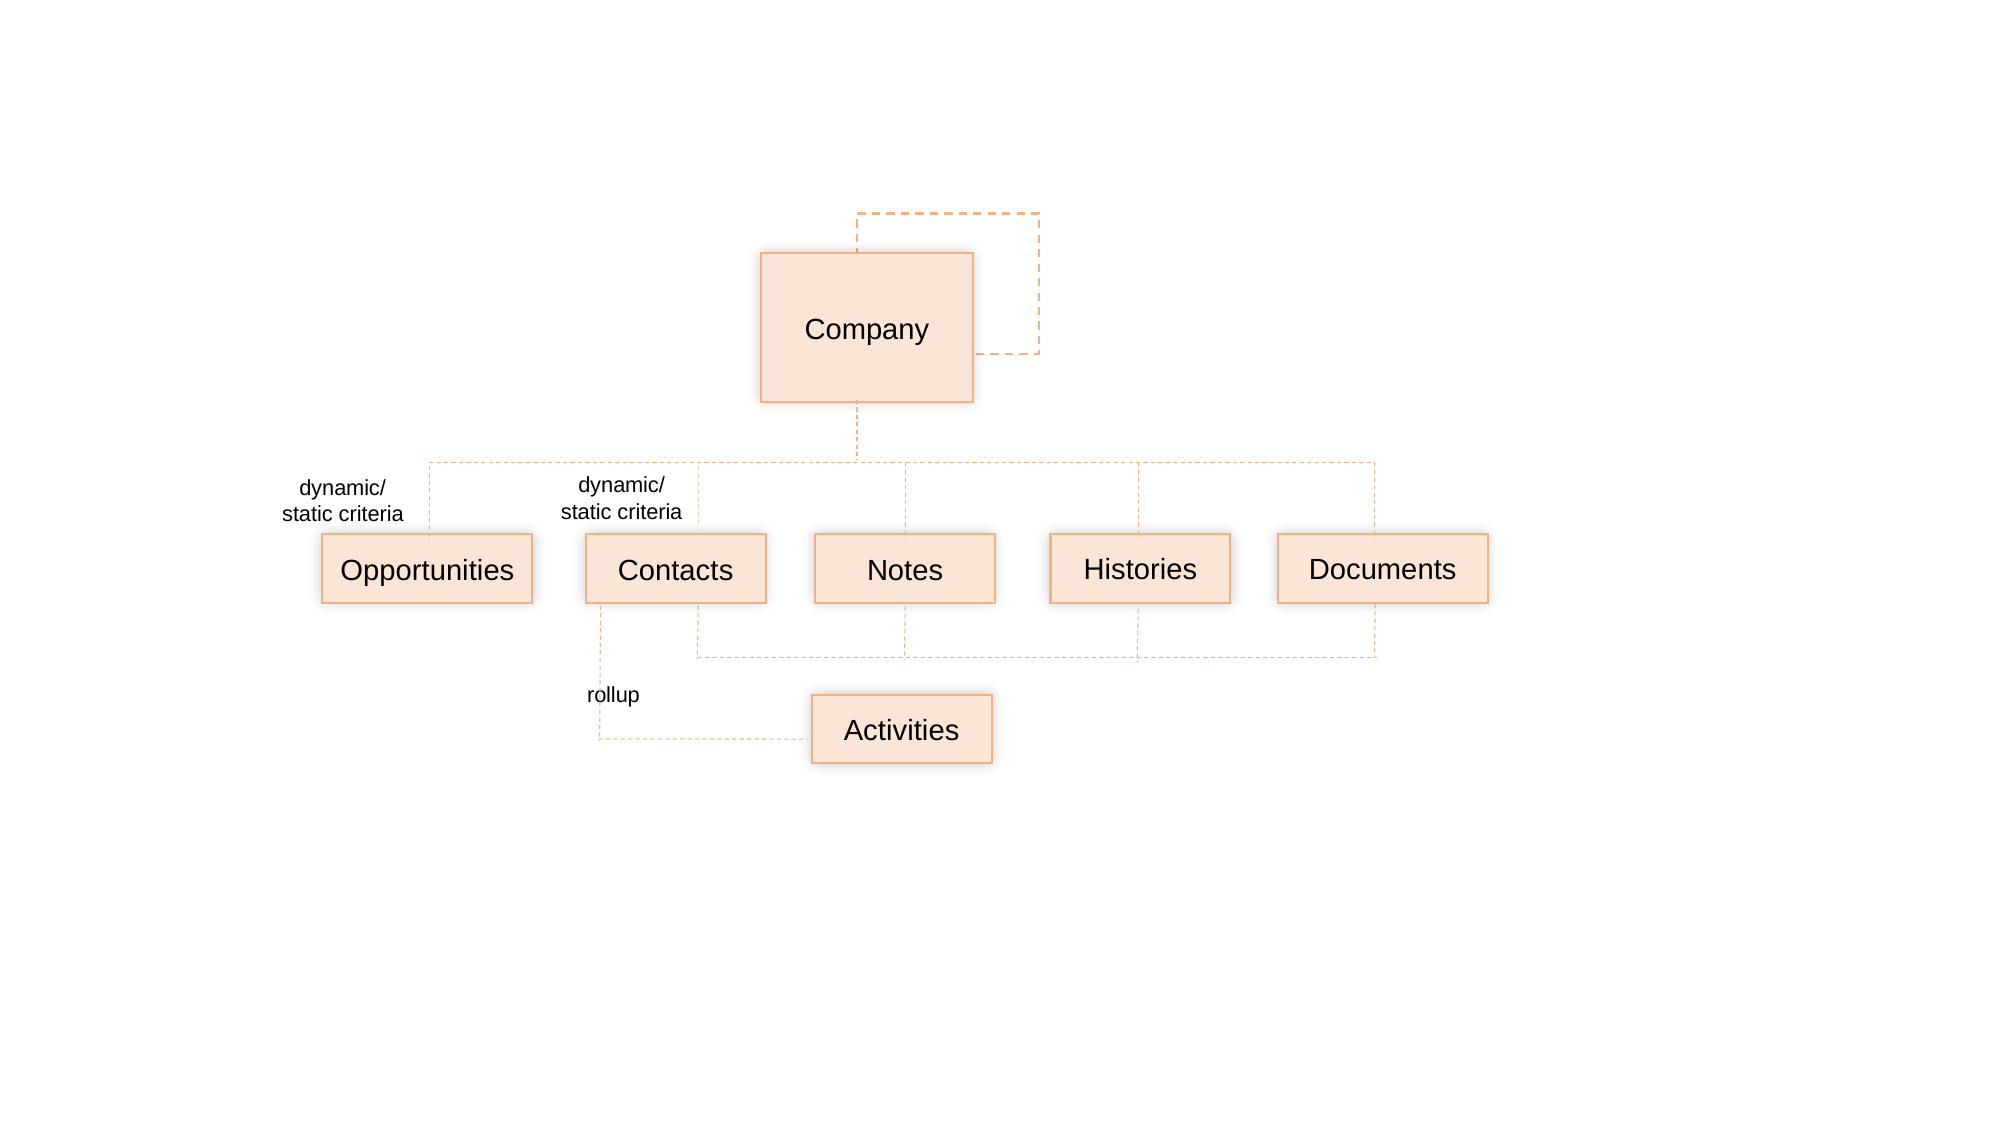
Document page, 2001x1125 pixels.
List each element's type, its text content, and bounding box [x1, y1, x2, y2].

text_box Documents [1277, 533, 1489, 604]
text_box Contacts [585, 533, 767, 604]
text_box Company [760, 252, 974, 403]
text_box Opportunities [321, 533, 533, 604]
text_box dynamic/ static criteria [544, 463, 699, 531]
text_box [856, 212, 1040, 355]
text_box Histories [1049, 533, 1231, 604]
text_box rollup [572, 673, 599, 715]
text_box Activities [811, 694, 993, 764]
text_box dynamic/ static criteria [264, 465, 421, 533]
text_box Notes [814, 533, 996, 604]
text_box rollup [601, 673, 672, 715]
